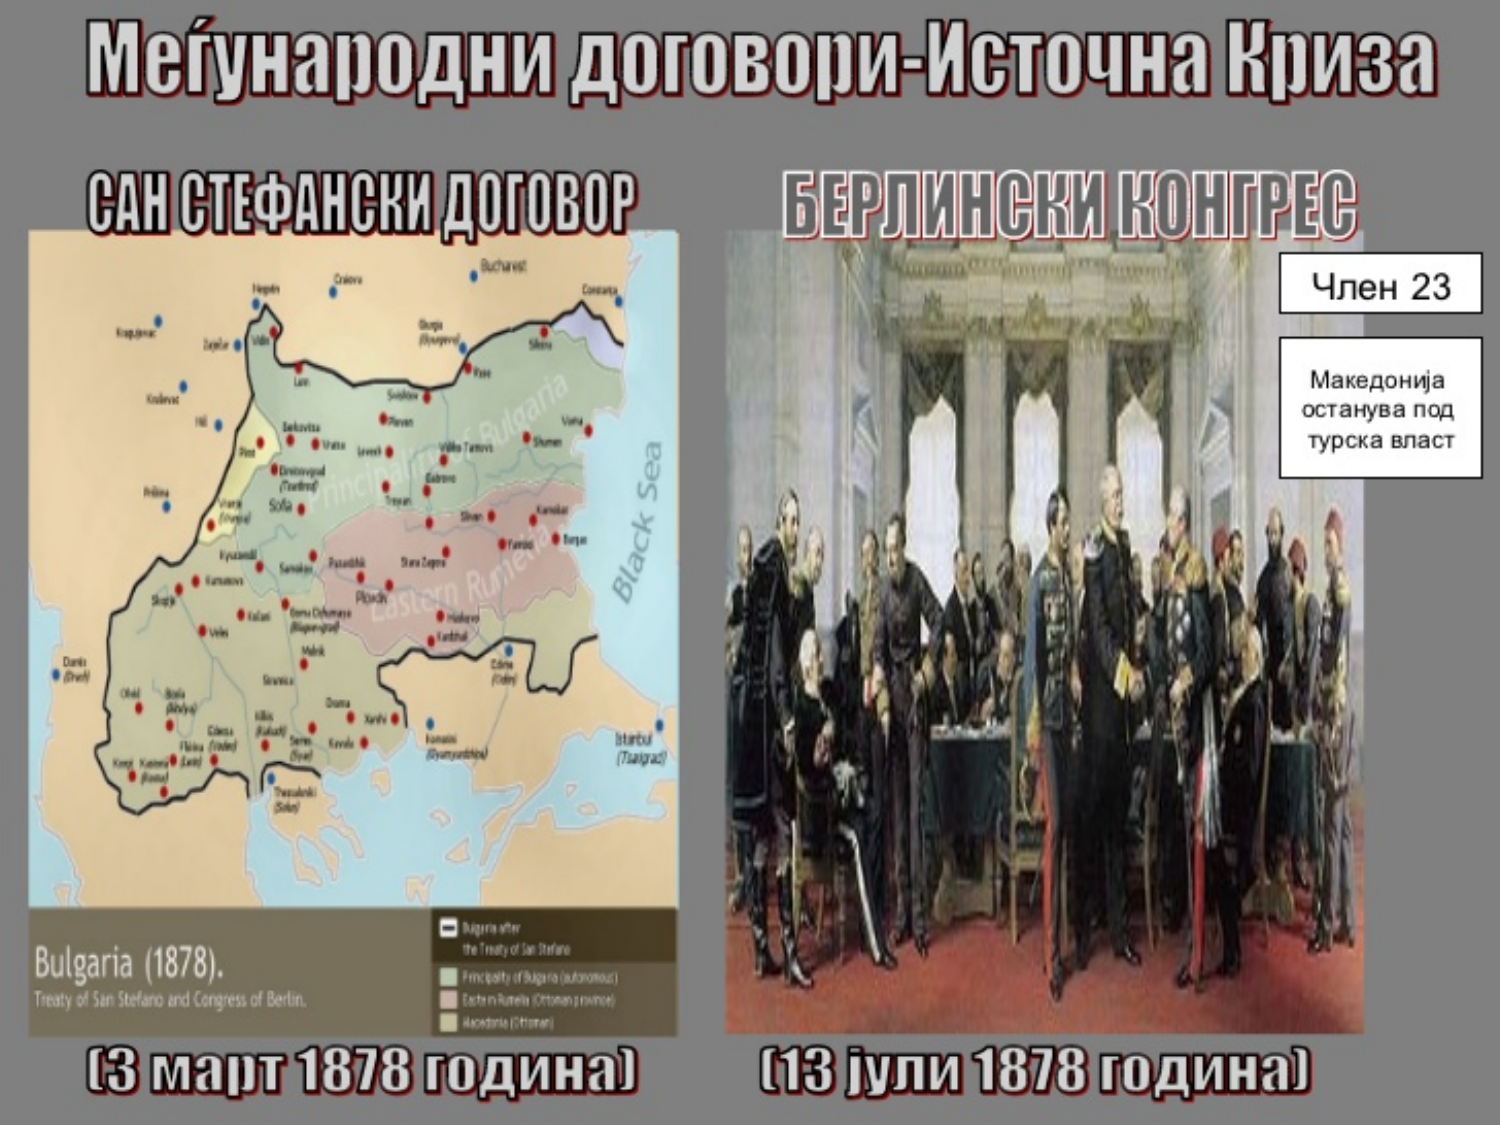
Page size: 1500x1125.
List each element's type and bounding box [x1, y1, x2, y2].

list [0, 0, 1500, 1125]
